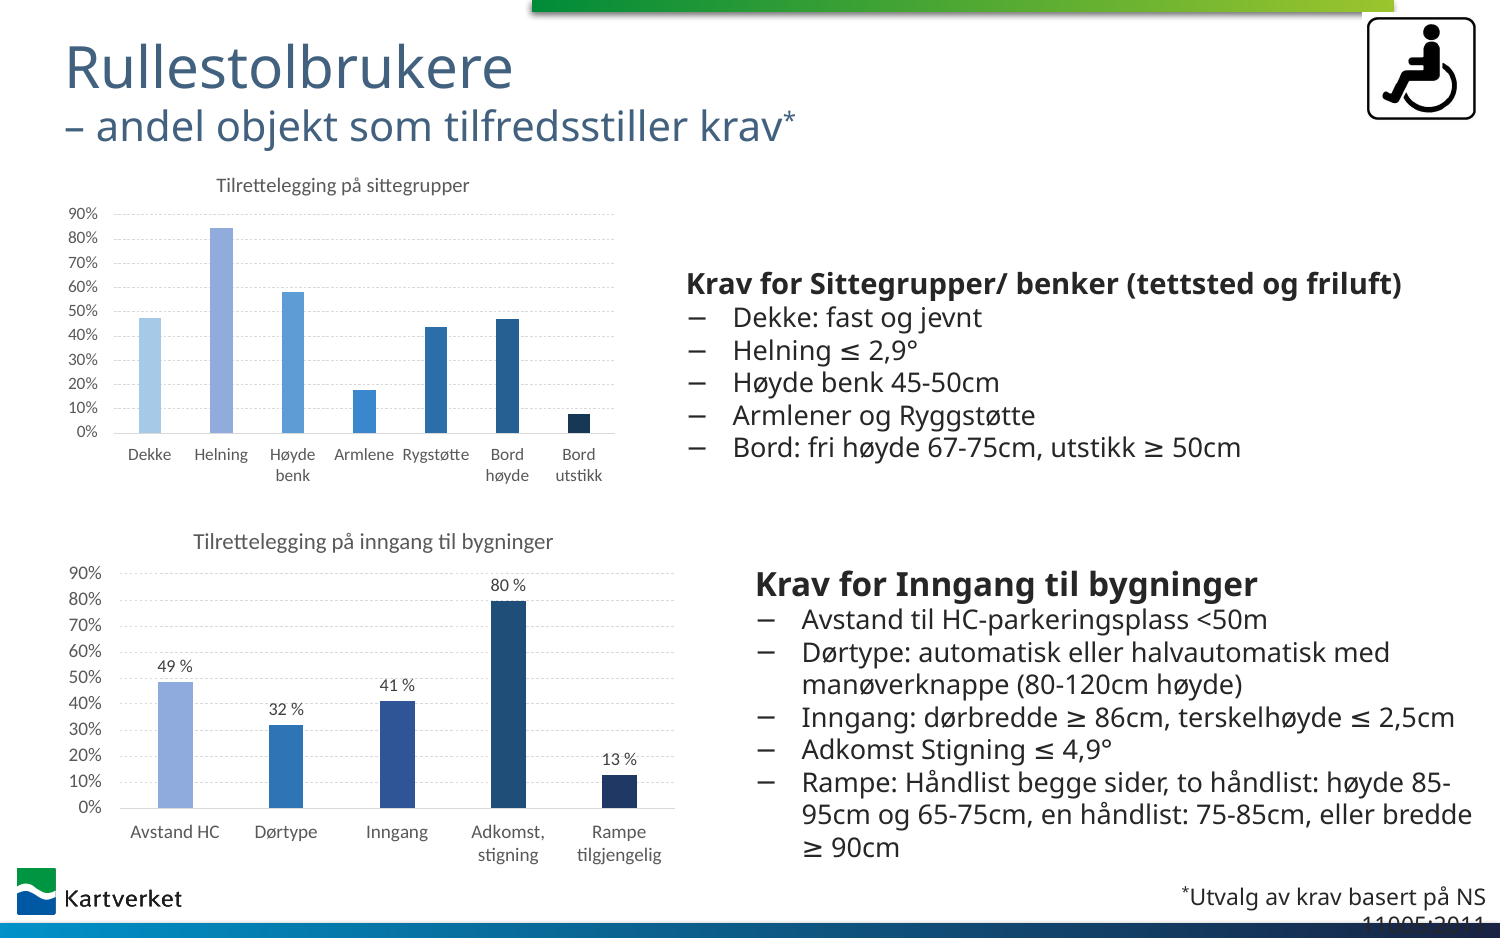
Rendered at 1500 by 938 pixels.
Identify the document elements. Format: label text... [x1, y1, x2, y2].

text_box Krav for Inngang til bygninger Avstand til HC-parkeringsplass <50m Dørtype: automatisk eller halvautomatisk med manøverknappe (80-120cm høyde) Inngang: dørbredde ≥ 86cm, terskelhøyde ≤ 2,5cm Adkomst Stigning ≤ 4,9° Rampe: Håndlist begge sider, to håndlist: høyde 85-95cm og 65-75cm, en håndlist: 75-85cm, eller bredde ≥ 90cm [740, 555, 1491, 870]
text_box Rullestolbrukere – andel objekt som tilfredsstiller krav* [49, 25, 1431, 158]
picture [62, 166, 625, 492]
text_box *Utvalg av krav basert på NS 11005:2011 [1068, 873, 1500, 938]
picture [1362, 12, 1481, 126]
picture [62, 520, 686, 874]
text_box Krav for Sittegrupper/ benker (tettsted og friluft) Dekke: fast og jevnt Helning ≤ 2,9° Høyde benk 45-50cm Armlener og Ryggstøtte Bord: fri høyde 67-75cm, utstikk ≥ 50cm [670, 258, 1418, 471]
